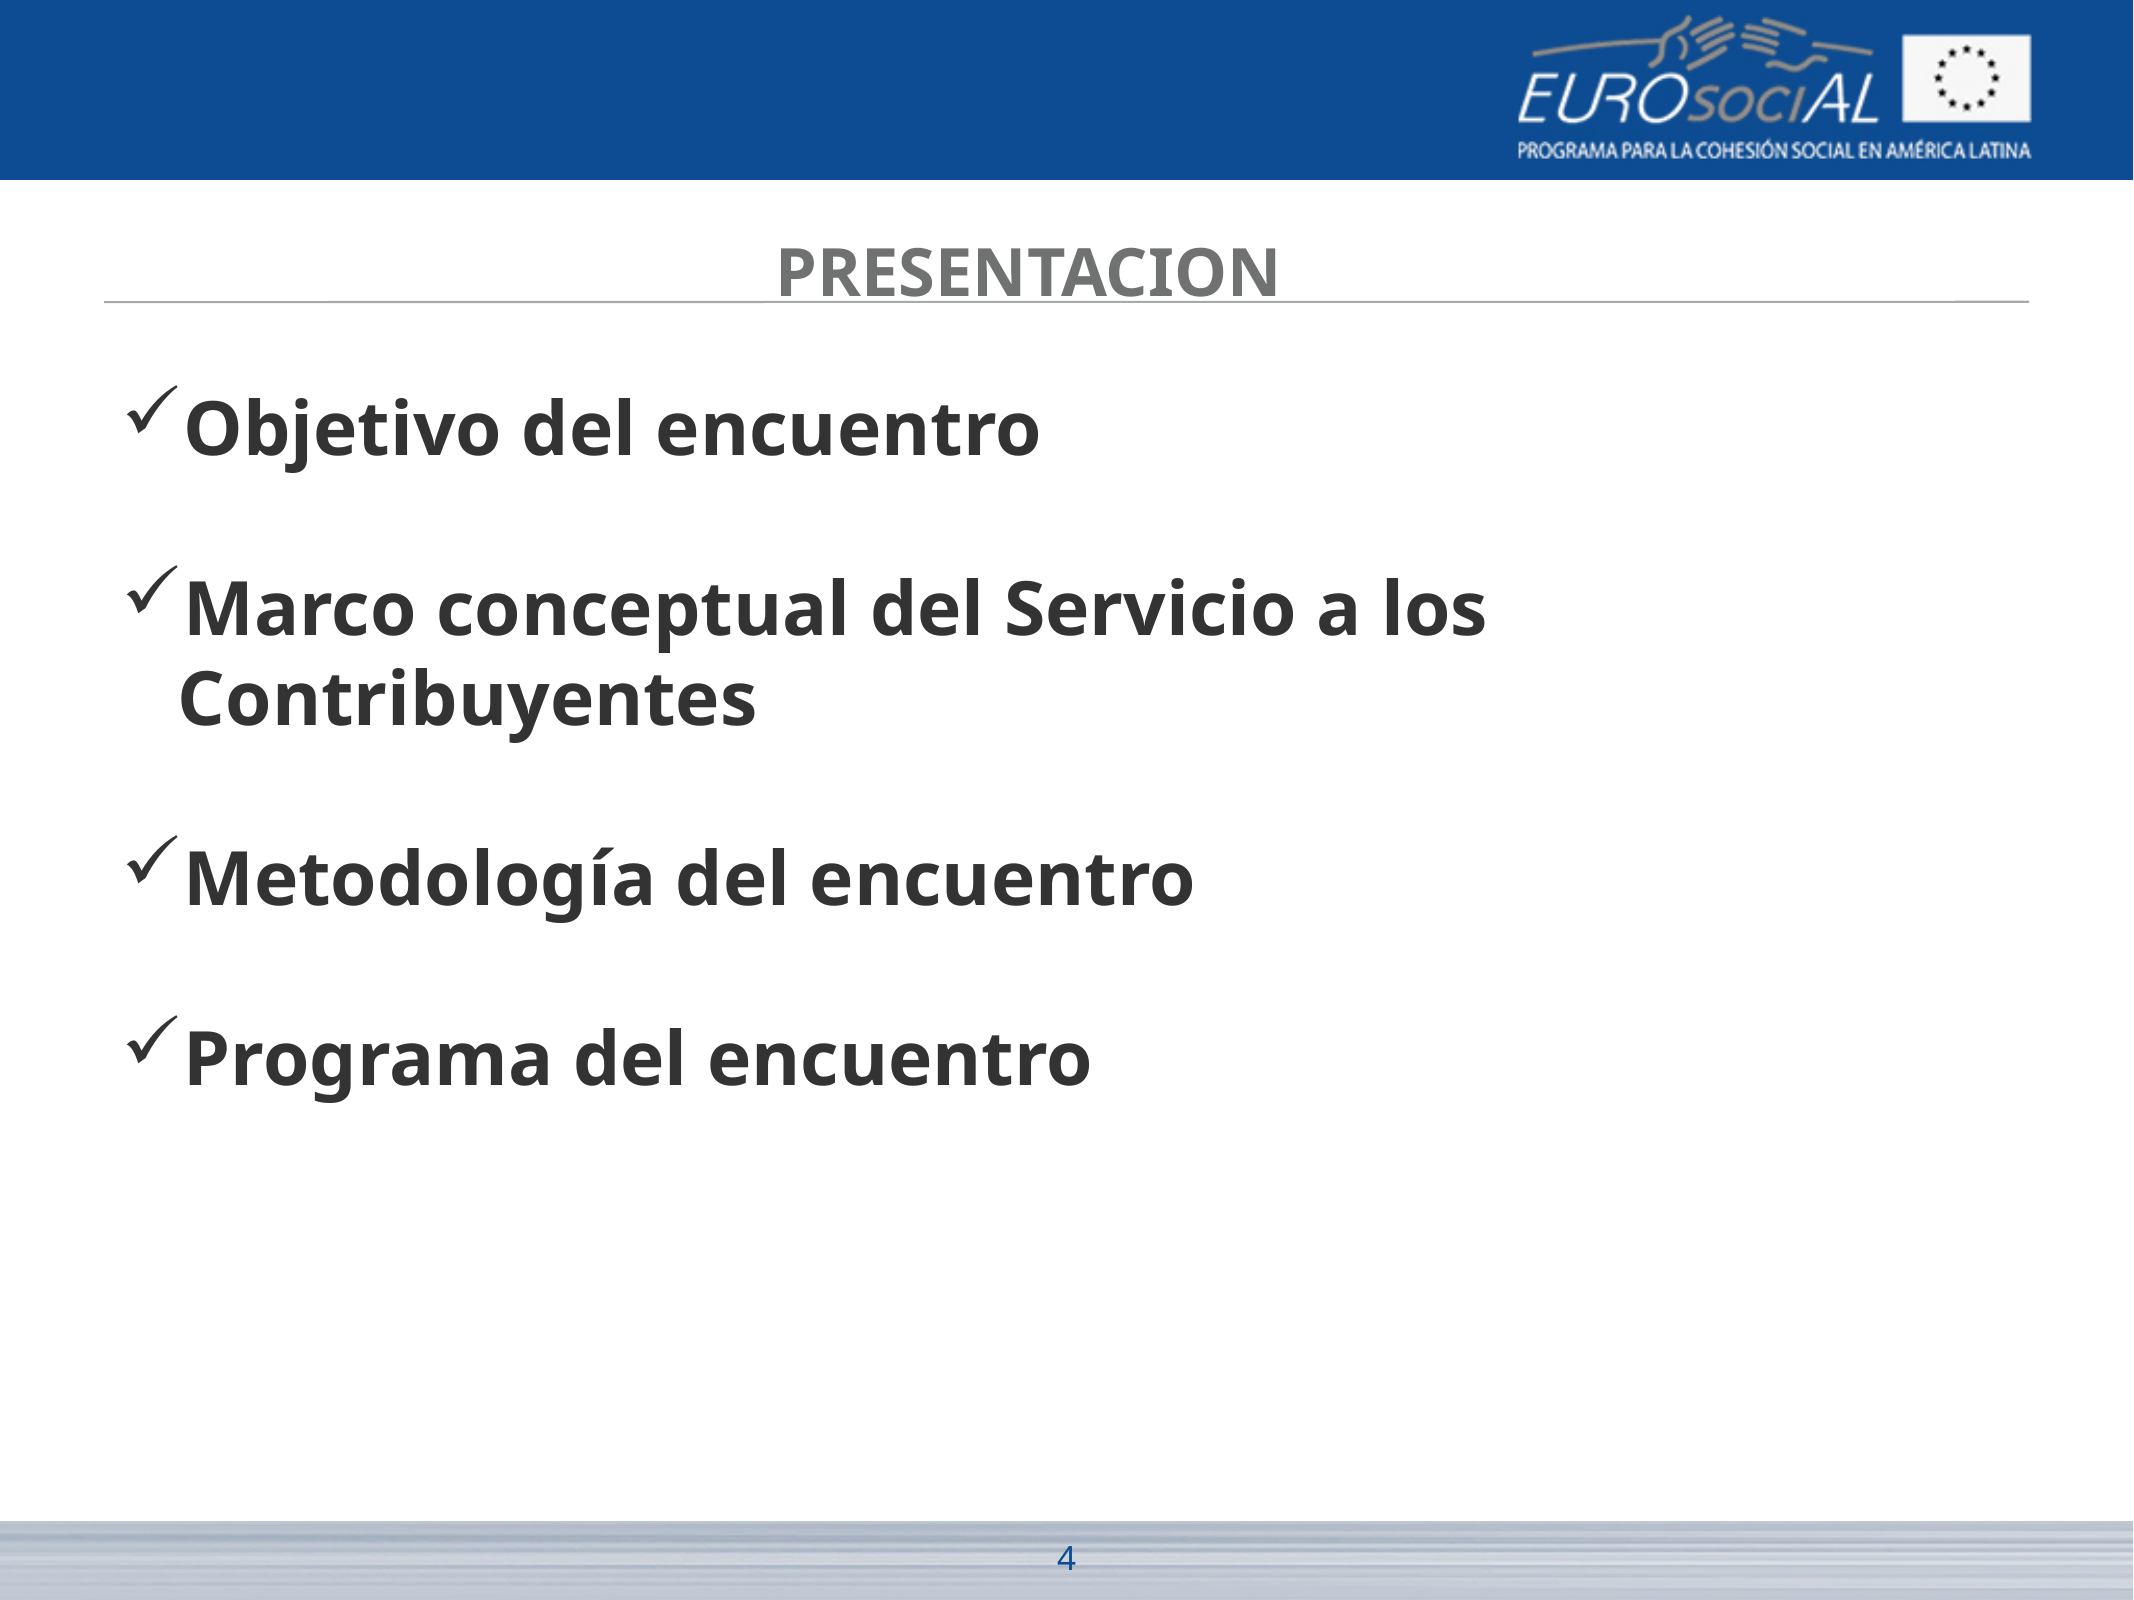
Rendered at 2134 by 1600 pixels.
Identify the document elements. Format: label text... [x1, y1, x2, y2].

picture [0, 0, 2134, 180]
picture [0, 1521, 2134, 1600]
list Objetivo del encuentro Marco conceptual del Servicio a los Contribuyentes Metodología del encuentro Programa del encuentro [106, 373, 2027, 1430]
slide_number 4 [1040, 1529, 1094, 1587]
title PRESENTACION [106, 64, 2027, 331]
